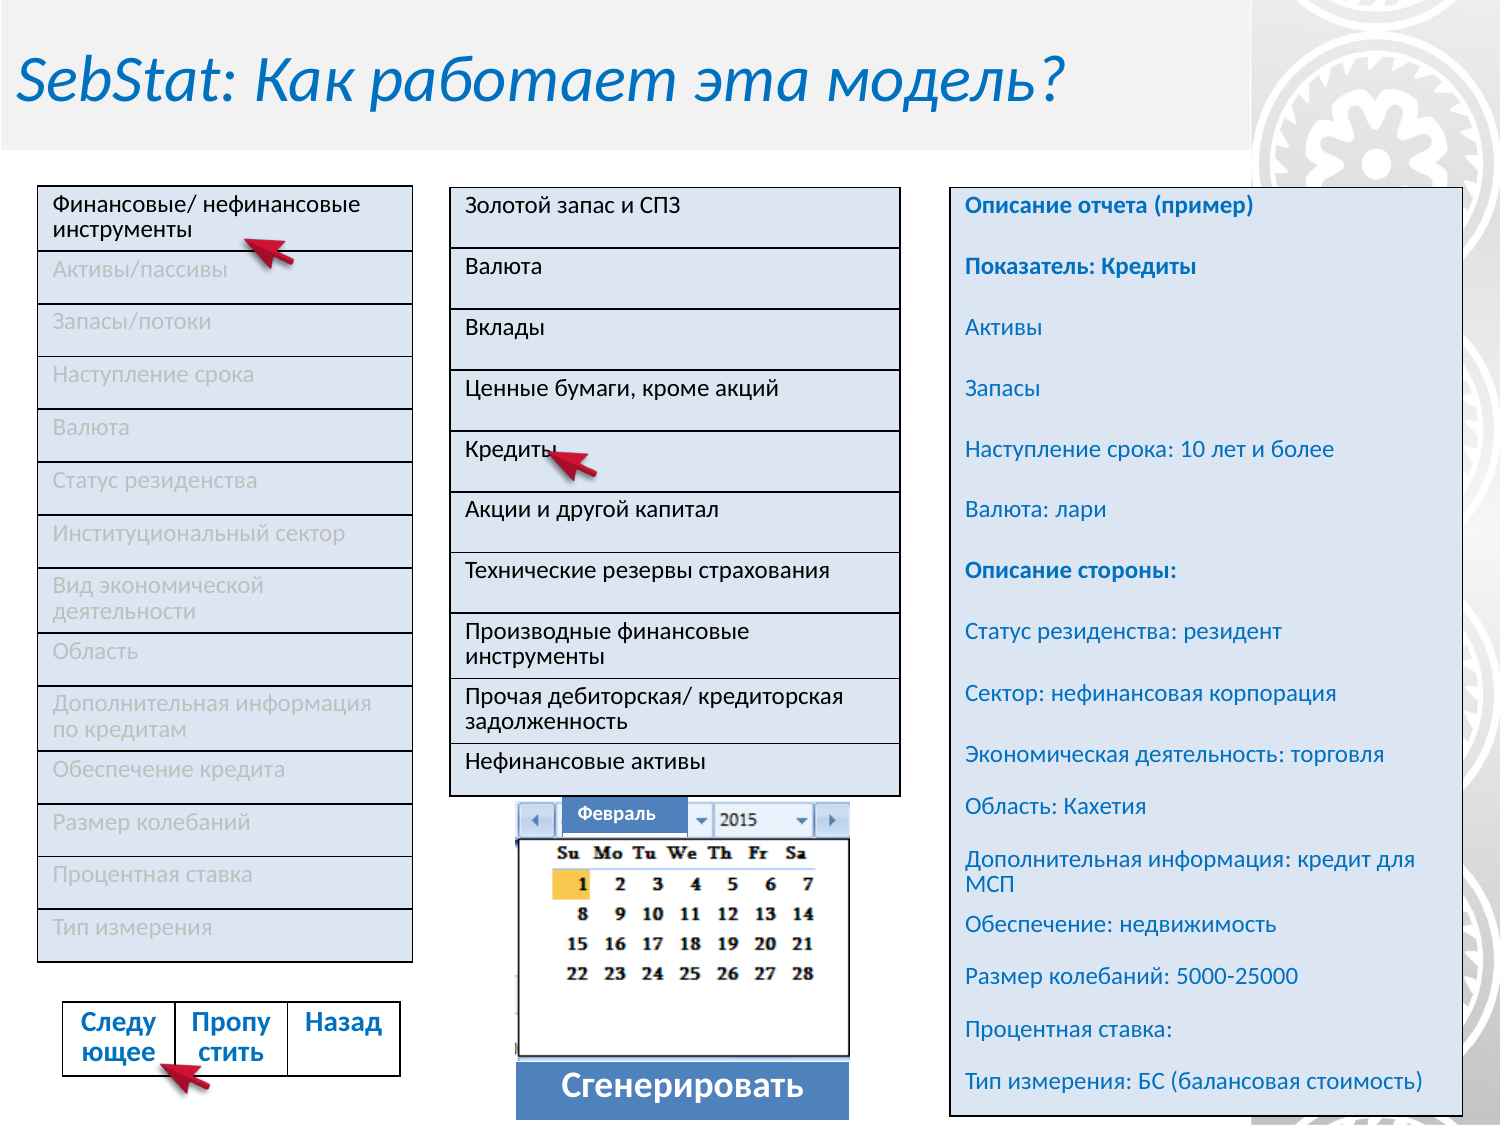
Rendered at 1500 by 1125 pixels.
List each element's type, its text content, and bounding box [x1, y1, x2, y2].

picture [0, 0, 1500, 1125]
table_cell Валюта: лари [951, 492, 1462, 552]
table_cell Тип измерения [38, 910, 412, 961]
table_cell Обеспечение кредита [38, 752, 412, 803]
table_cell Ценные бумаги, кроме акций [451, 371, 899, 430]
table_cell Запасы [951, 370, 1462, 431]
table_cell Валюта [451, 249, 899, 308]
title SebStat: Как работает эта модель? [1, 0, 1250, 150]
table_cell Наступление срока [38, 357, 412, 408]
table_cell Размер колебаний [38, 805, 412, 856]
table_cell Экономическая деятельность: торговля [951, 736, 1462, 788]
table_cell Тип измерения: БС (балансовая стоимость) [951, 1063, 1462, 1115]
table_cell Технические резервы страхования [451, 553, 899, 612]
table_cell Наступление срока: 10 лет и более [951, 431, 1462, 492]
table_cell Нефинансовые активы [451, 744, 899, 795]
table_cell Дополнительная информация: кредит для МСП [951, 841, 1462, 906]
table_header Следующее [63, 1003, 174, 1075]
table_cell Обеспечение: недвижимость [951, 906, 1462, 958]
table_cell Прочая дебиторская/ кредиторская задолженность [451, 679, 899, 743]
table_cell Область: Кахетия [951, 788, 1462, 841]
table_header Финансовые/ нефинансовые инструменты [38, 187, 412, 250]
table_cell Описание стороны: [951, 552, 1462, 613]
table_cell Активы [951, 309, 1462, 370]
table_header Назад [288, 1003, 399, 1075]
table_cell Показатель: Кредиты [951, 248, 1462, 309]
table_cell Процентная ставка [38, 857, 412, 908]
table_header Золотой запас и СПЗ [451, 188, 899, 247]
table_cell Статус резиденства: резидент [951, 613, 1462, 675]
table_cell Кредиты [451, 432, 899, 491]
table_cell Акции и другой капитал [451, 493, 899, 552]
table_cell Вклады [451, 310, 899, 369]
table_cell Запасы/потоки [38, 305, 412, 356]
table_cell Институциональный сектор [38, 516, 412, 567]
table_cell Область [38, 634, 412, 685]
table_cell Размер колебаний: 5000-25000 [951, 958, 1462, 1011]
table_cell Производные финансовые инструменты [451, 614, 899, 678]
table_cell Валюта [38, 410, 412, 461]
table_cell Сектор: нефинансовая корпорация [951, 675, 1462, 736]
table_header Пропустить [176, 1003, 287, 1075]
table_cell Процентная ставка: [951, 1011, 1462, 1063]
table_cell Вид экономической деятельности [38, 569, 412, 632]
table_cell Статус резиденства [38, 463, 412, 514]
table_cell Активы/пассивы [38, 252, 412, 303]
table_header Описание отчета (пример) [951, 188, 1462, 248]
table_cell Дополнительная информация по кредитам [38, 687, 412, 750]
